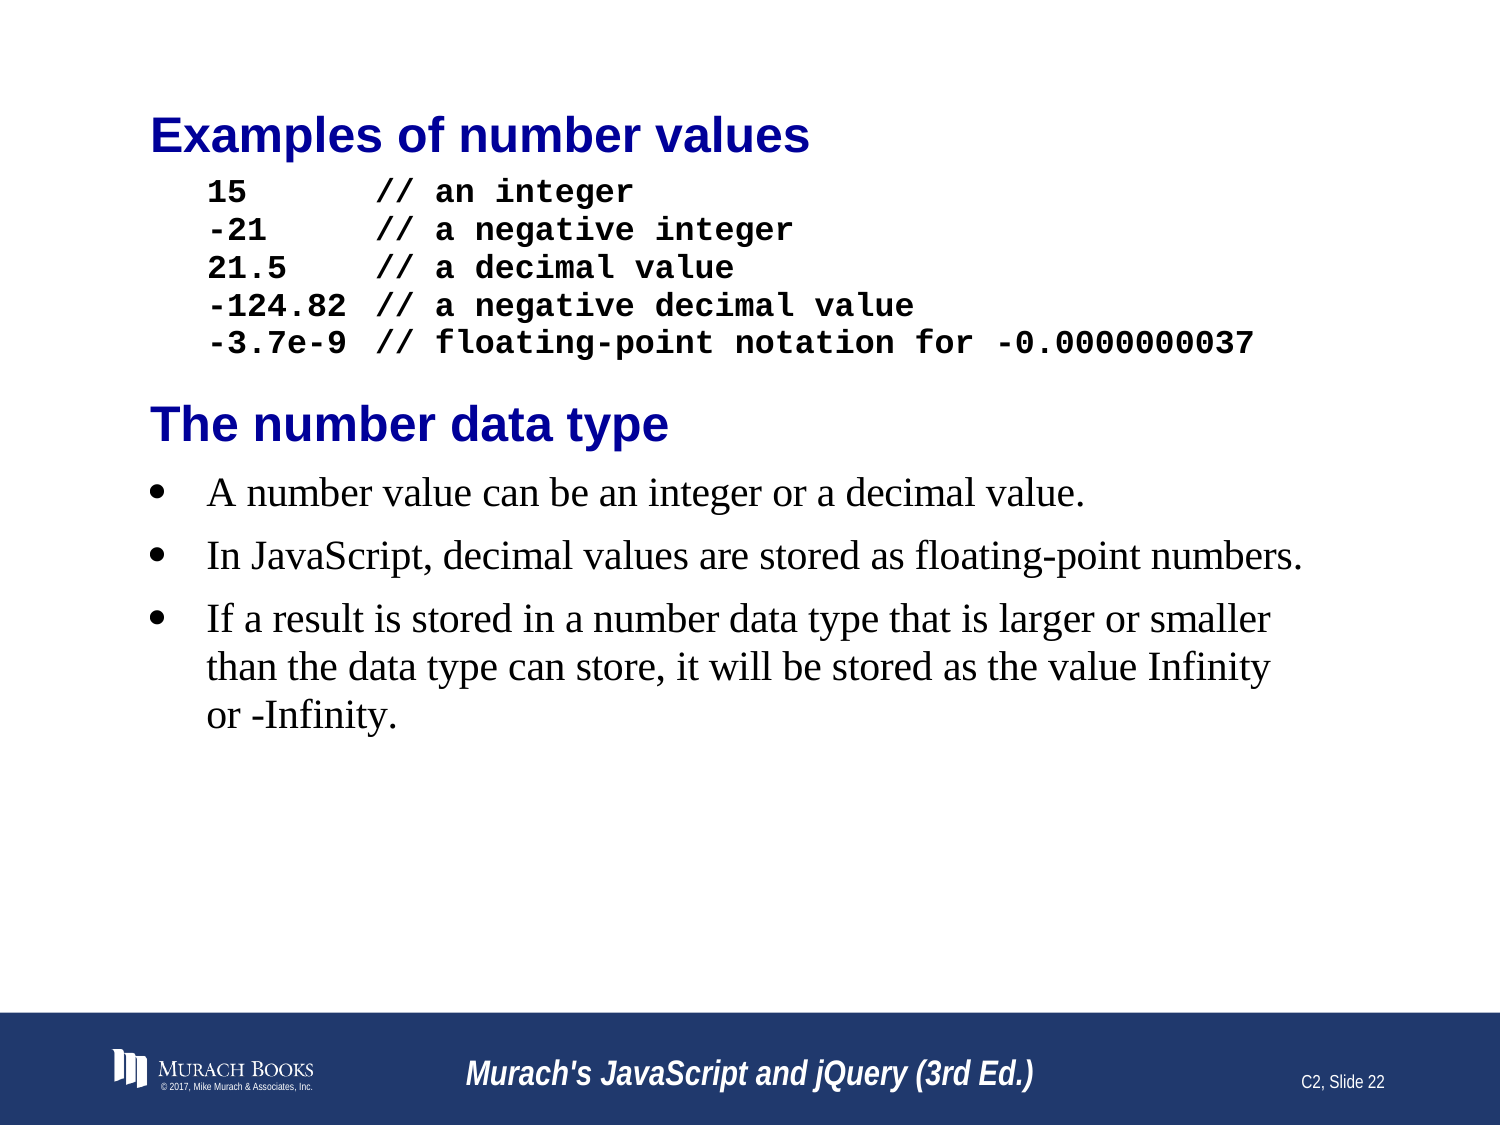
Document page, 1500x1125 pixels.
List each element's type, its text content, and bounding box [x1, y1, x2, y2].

title Examples of number values [150, 102, 1350, 164]
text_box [149, 174, 1350, 751]
slide_number C2, Slide 22 [1087, 1025, 1400, 1100]
slide_number Murach's JavaScript and jQuery (3rd Ed.) [463, 1025, 1050, 1100]
footer © 2017, Mike Murach & Associates, Inc. [12, 1025, 463, 1100]
